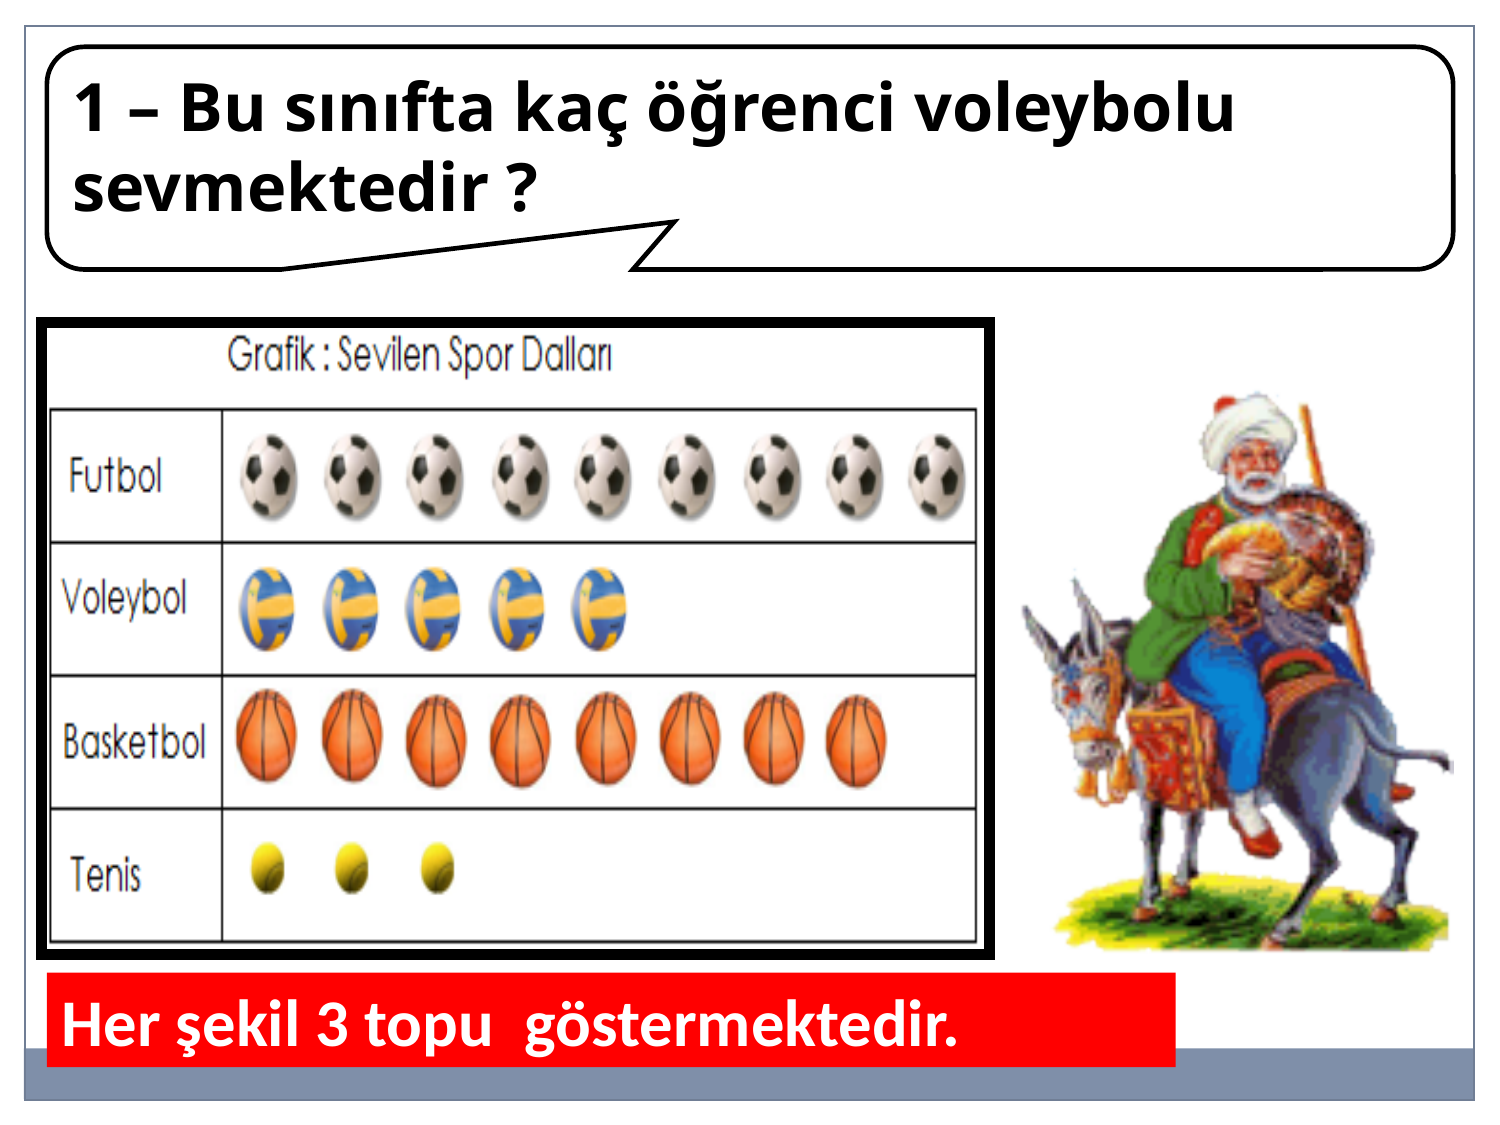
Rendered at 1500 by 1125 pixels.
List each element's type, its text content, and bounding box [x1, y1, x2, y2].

picture [1019, 351, 1454, 962]
text_box Her şekil 3 topu göstermektedir. [46, 972, 1176, 1068]
text_box 1 – Bu sınıfta kaç öğrenci voleybolu sevmektedir ? [46, 46, 1454, 270]
picture [46, 327, 985, 950]
